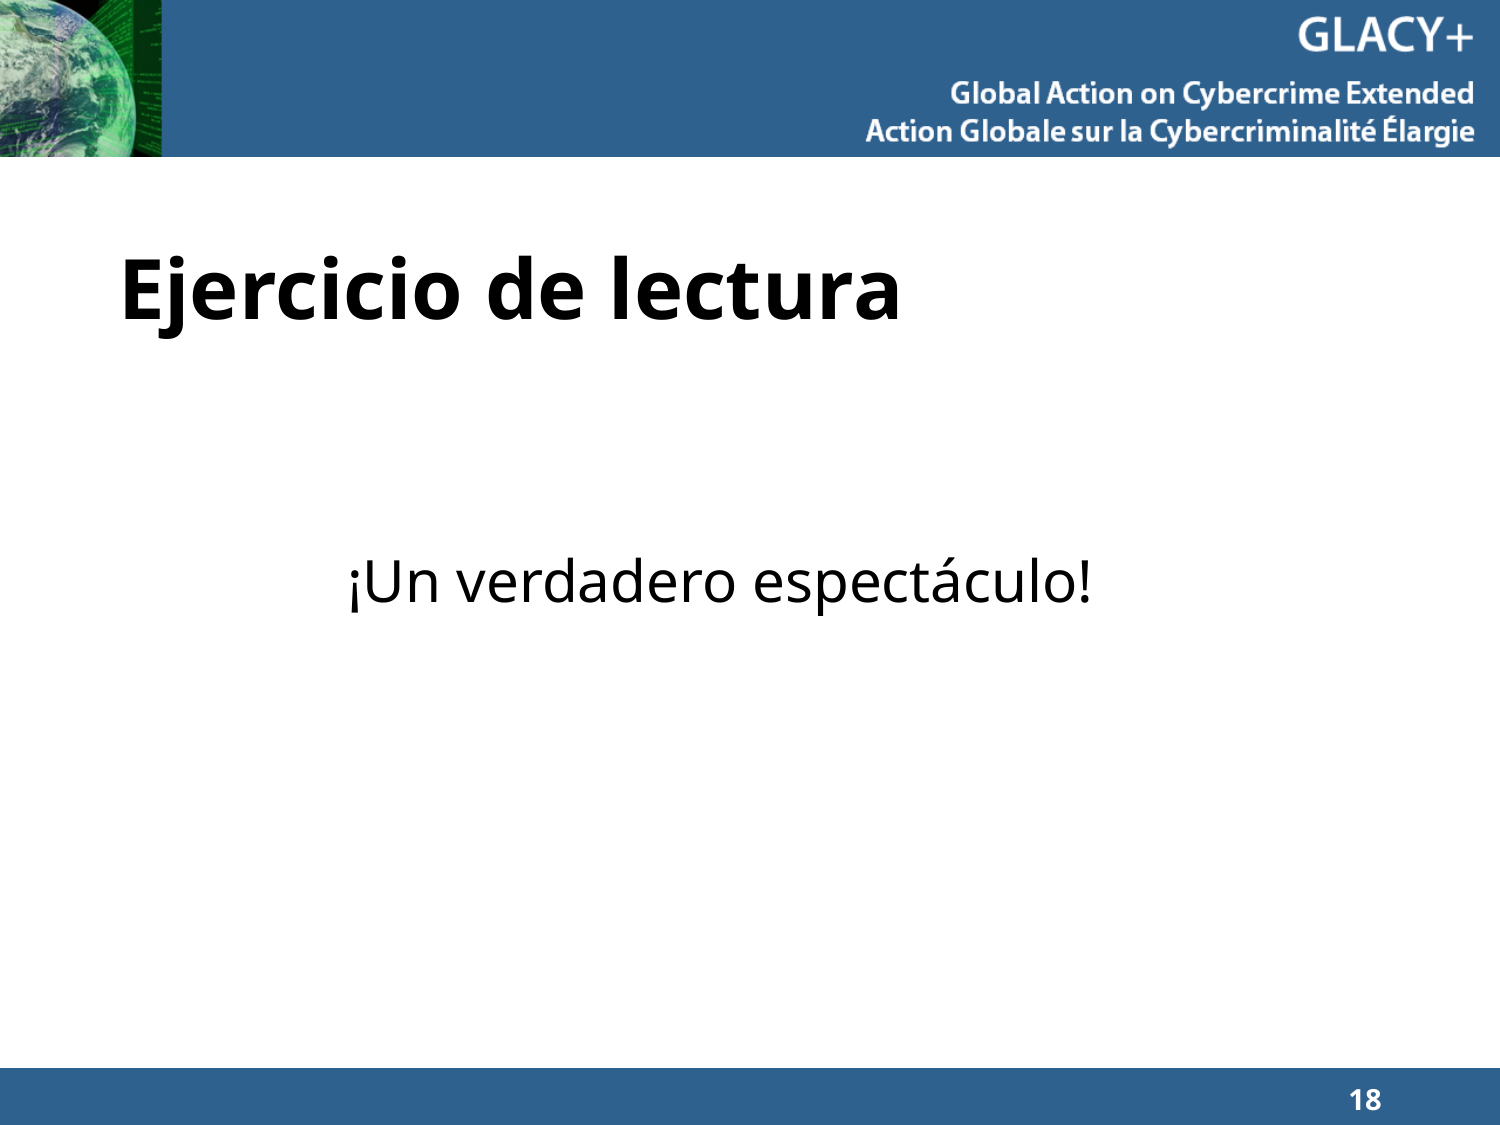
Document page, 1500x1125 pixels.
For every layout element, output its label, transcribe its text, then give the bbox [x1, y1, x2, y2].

list ¡Un verdadero espectáculo! [53, 382, 1404, 1125]
slide_number 18 [1059, 1071, 1397, 1125]
picture [0, 0, 1500, 157]
title Ejercicio de lectura [103, 197, 1397, 382]
